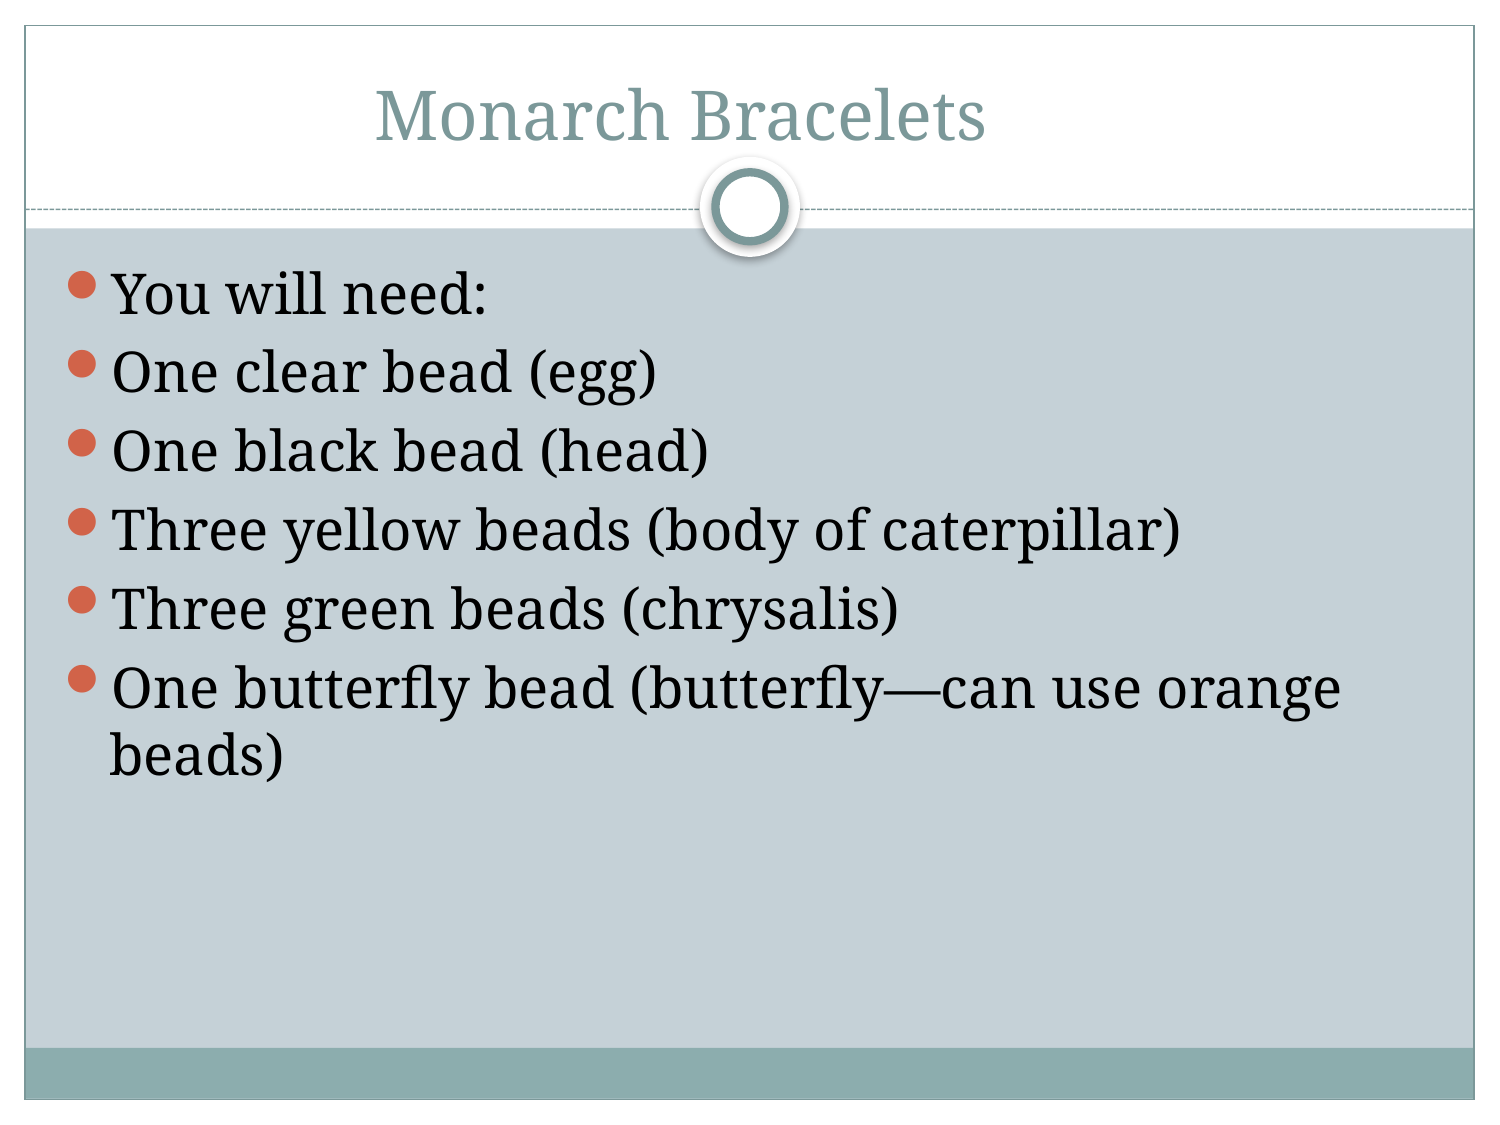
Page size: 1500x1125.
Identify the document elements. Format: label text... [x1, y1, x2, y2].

list You will need: One clear bead (egg) One black bead (head) Three yellow beads (body of caterpillar) Three green beads (chrysalis) One butterfly bead (butterfly—can use orange beads) [49, 250, 1445, 1001]
title Monarch Bracelets [49, 37, 1450, 162]
